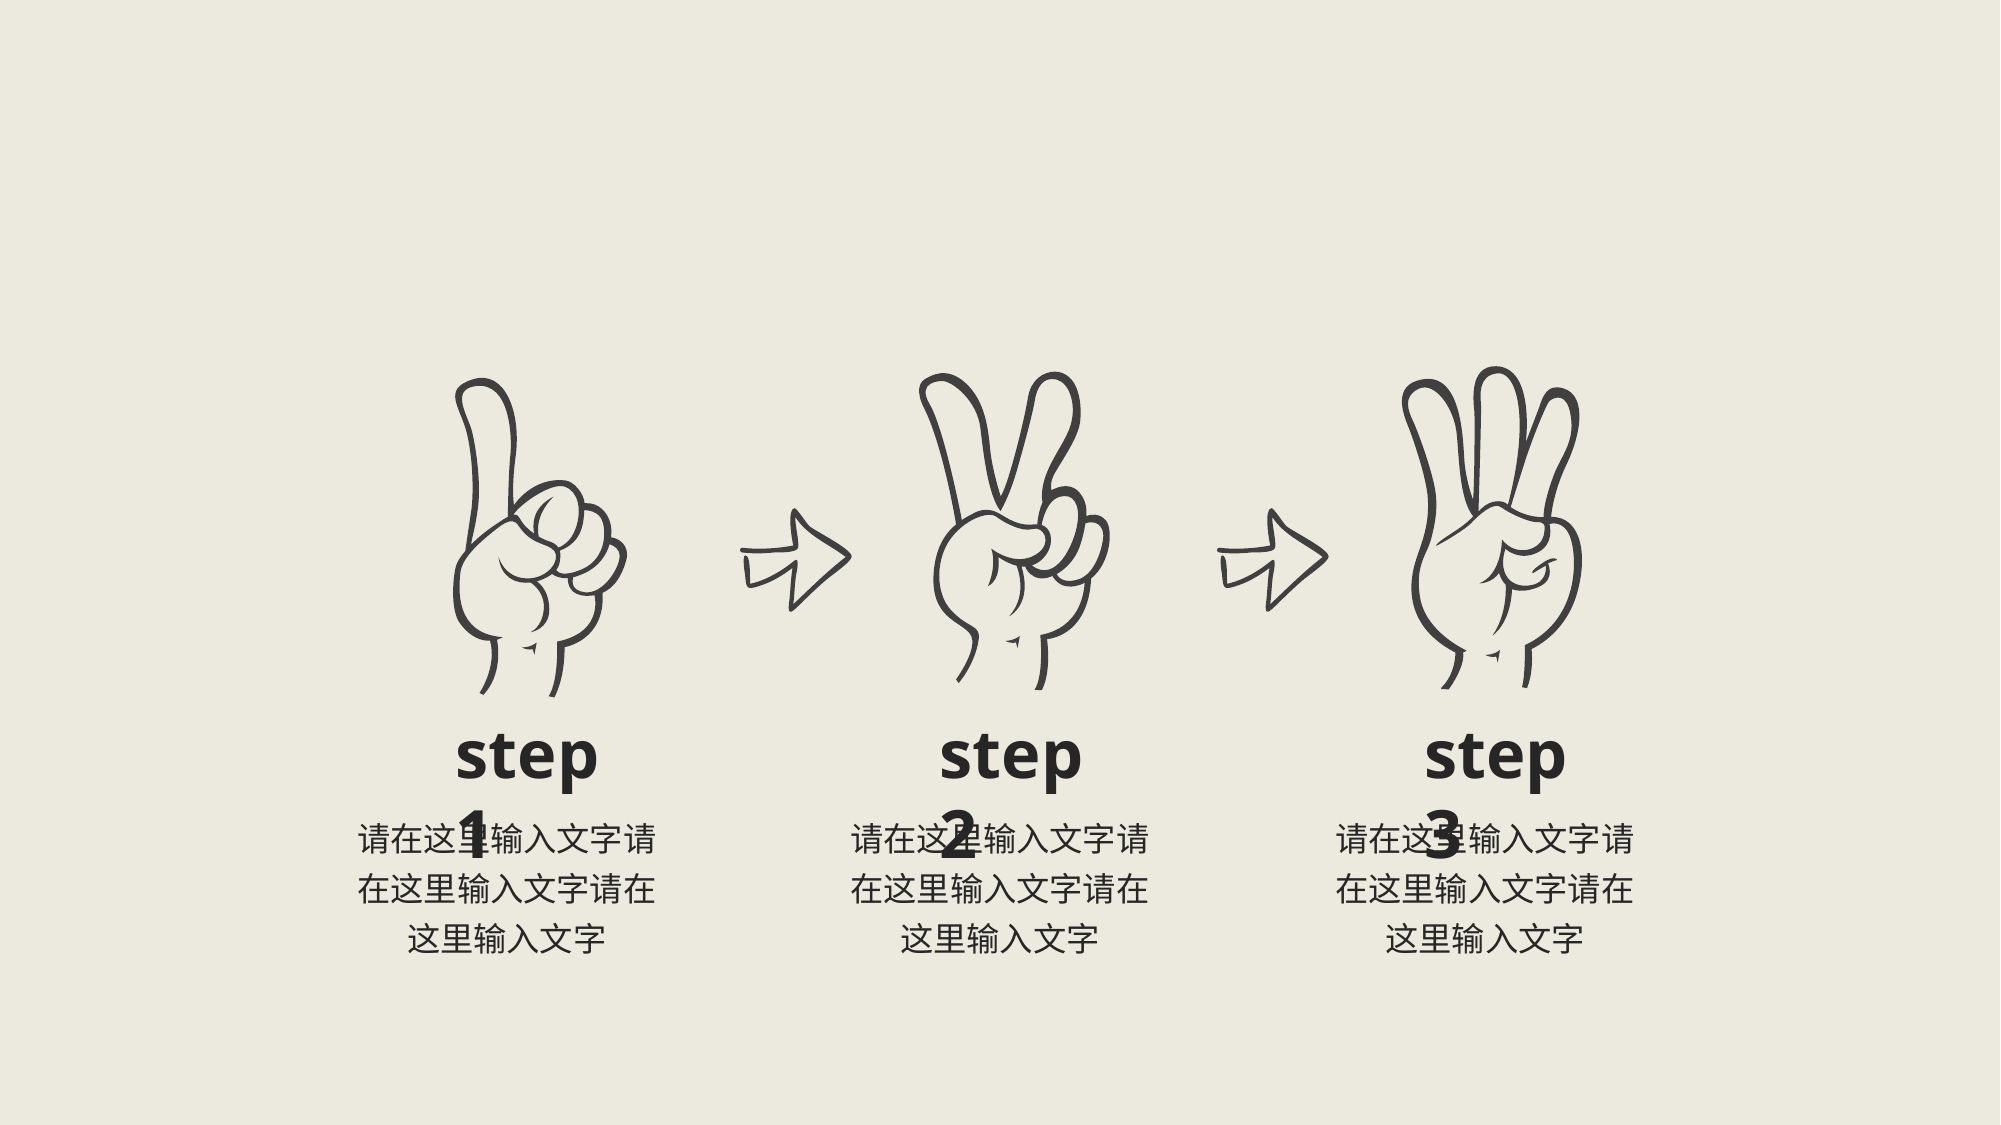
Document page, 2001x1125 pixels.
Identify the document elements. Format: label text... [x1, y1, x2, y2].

text_box 请在这里输入文字请在这里输入文字请在这里输入文字 [337, 800, 677, 966]
text_box 请在这里输入文字请在这里输入文字请在这里输入文字 [830, 800, 1170, 966]
text_box [740, 508, 852, 612]
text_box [440, 369, 631, 698]
text_box step2 [924, 705, 1115, 800]
text_box 请在这里输入文字请在这里输入文字请在这里输入文字 [1315, 800, 1655, 966]
text_box [1217, 508, 1329, 612]
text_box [915, 365, 1114, 691]
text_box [1391, 365, 1589, 690]
text_box step3 [1409, 705, 1600, 800]
text_box step1 [440, 705, 631, 800]
